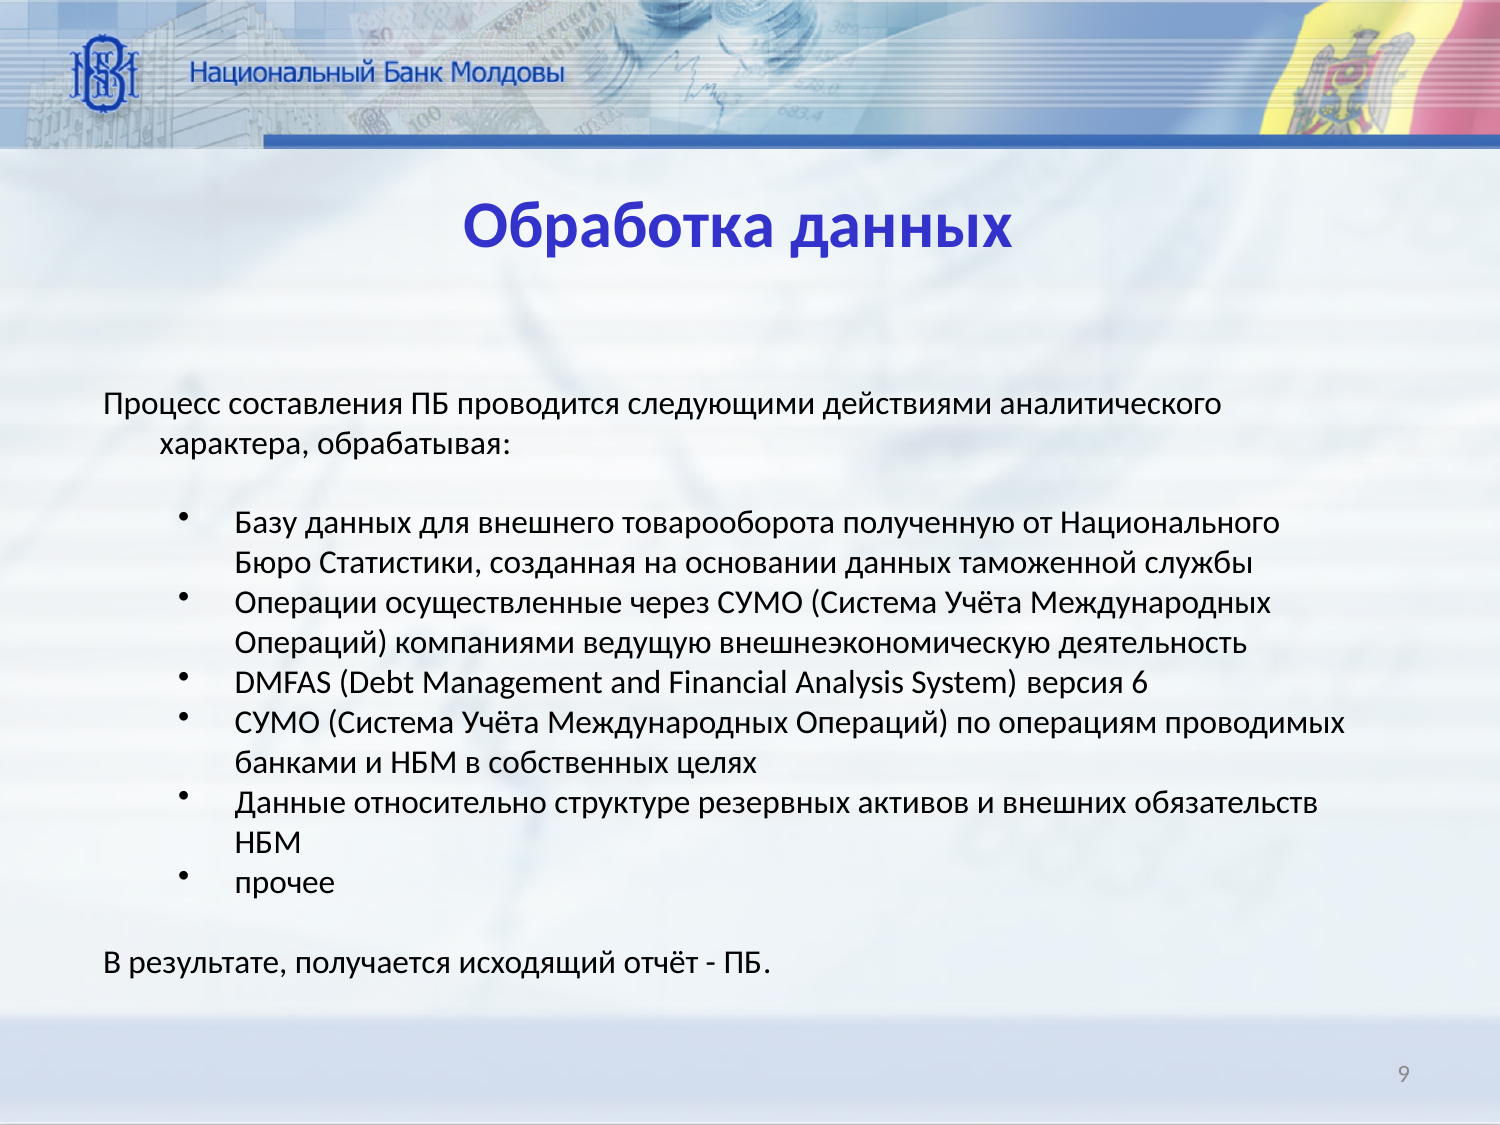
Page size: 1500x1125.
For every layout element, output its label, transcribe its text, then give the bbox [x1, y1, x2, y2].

text_box Процесс составления ПБ проводится следующими действиями аналитического характера, обрабатывая: Базу данных для внешнего товарооборота полученную от Национального Бюро Статистики, созданная на основании данных таможенной службы Операции осуществленные через СУМО (Система Учёта Международных Операций) компаниями ведущую внешнеэкономическую деятельность DMFAS (Debt Management and Financial Analysis System) версия 6 СУМО (Система Учёта Международных Операций) по операциям проводимых банками и НБМ в собственных целях Данные относительно структуре резервных активов и внешних обязательств НБМ прочее В результате, получается исходящий отчёт - ПБ. [88, 373, 1376, 987]
slide_number 9 [1074, 1042, 1425, 1103]
text_box Обработка данных [324, 173, 1152, 269]
picture [0, 0, 1500, 149]
